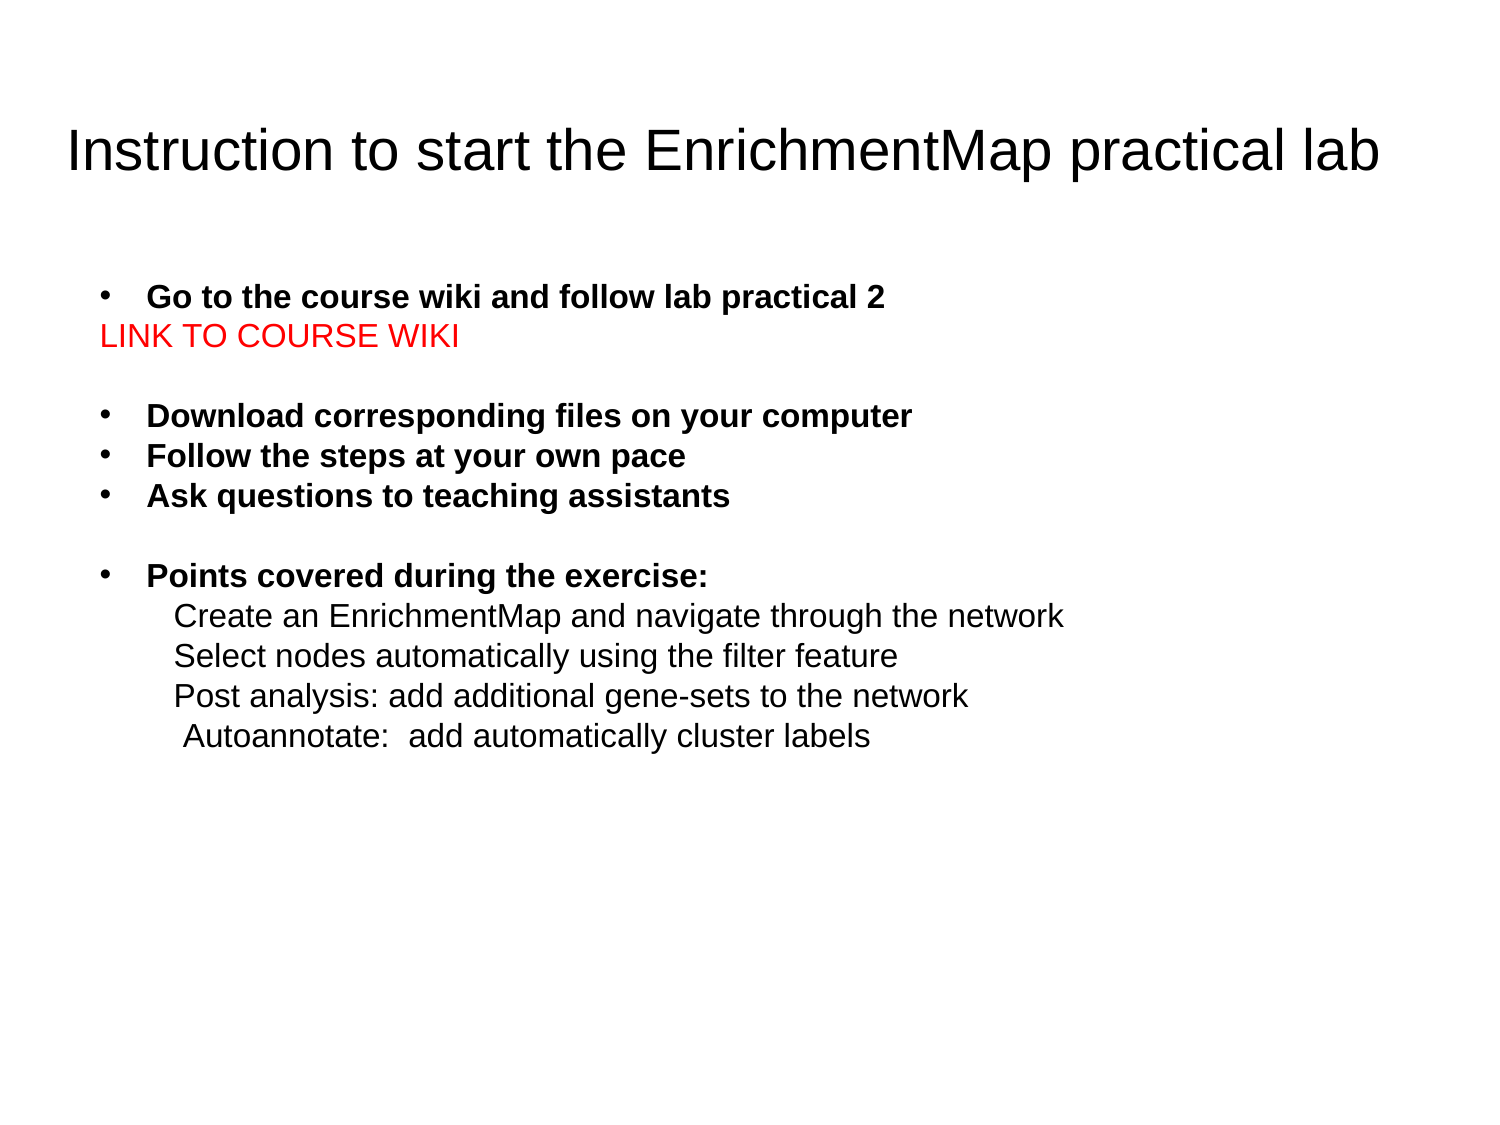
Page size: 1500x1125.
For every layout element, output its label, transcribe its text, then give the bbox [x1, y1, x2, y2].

title Instruction to start the EnrichmentMap practical lab [51, 97, 1449, 223]
text_box Go to the course wiki and follow lab practical 2 LINK TO COURSE WIKI Download corresponding files on your computer Follow the steps at your own pace Ask questions to teaching assistants Points covered during the exercise: Create an EnrichmentMap and navigate through the network Select nodes automatically using the filter feature Post analysis: add additional gene-sets to the network Autoannotate: add automatically cluster labels [84, 267, 1314, 802]
